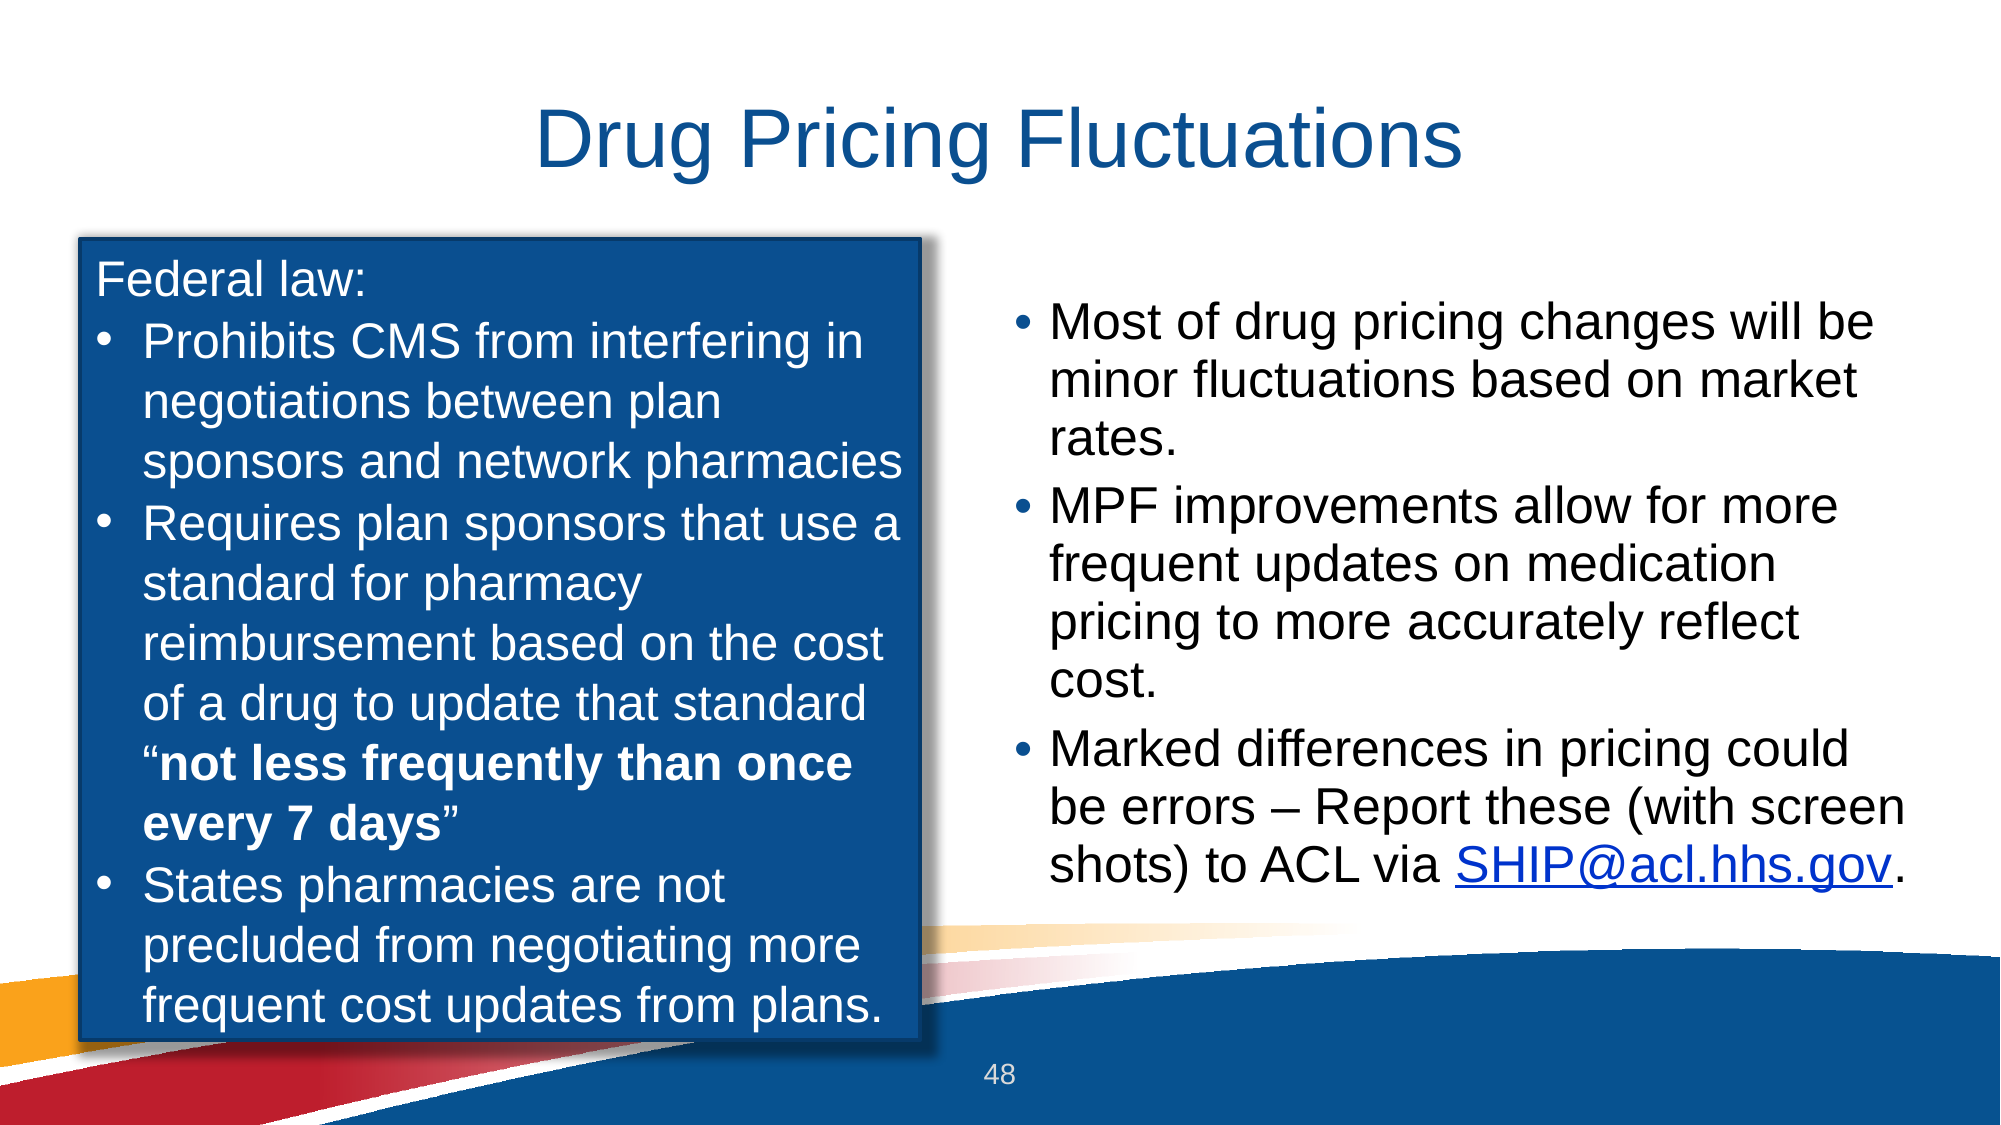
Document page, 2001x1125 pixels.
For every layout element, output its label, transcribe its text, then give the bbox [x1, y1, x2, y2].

list Most of drug pricing changes will be minor fluctuations based on market rates. MPF improvements allow for more frequent updates on medication pricing to more accurately reflect cost. Marked differences in pricing could be errors – Report these (with screen shots) to ACL via SHIP@acl.hhs.gov. [999, 285, 1926, 970]
text_box Federal law: Prohibits CMS from interfering in negotiations between plan sponsors and network pharmacies Requires plan sponsors that use a standard for pharmacy reimbursement based on the cost of a drug to update that standard “not less frequently than once every 7 days” States pharmacies are not precluded from negotiating more frequent cost updates from plans. [78, 237, 922, 1042]
picture [0, 887, 2000, 1125]
title Drug Pricing Fluctuations [99, 45, 1900, 233]
slide_number 48 [766, 1042, 1234, 1103]
